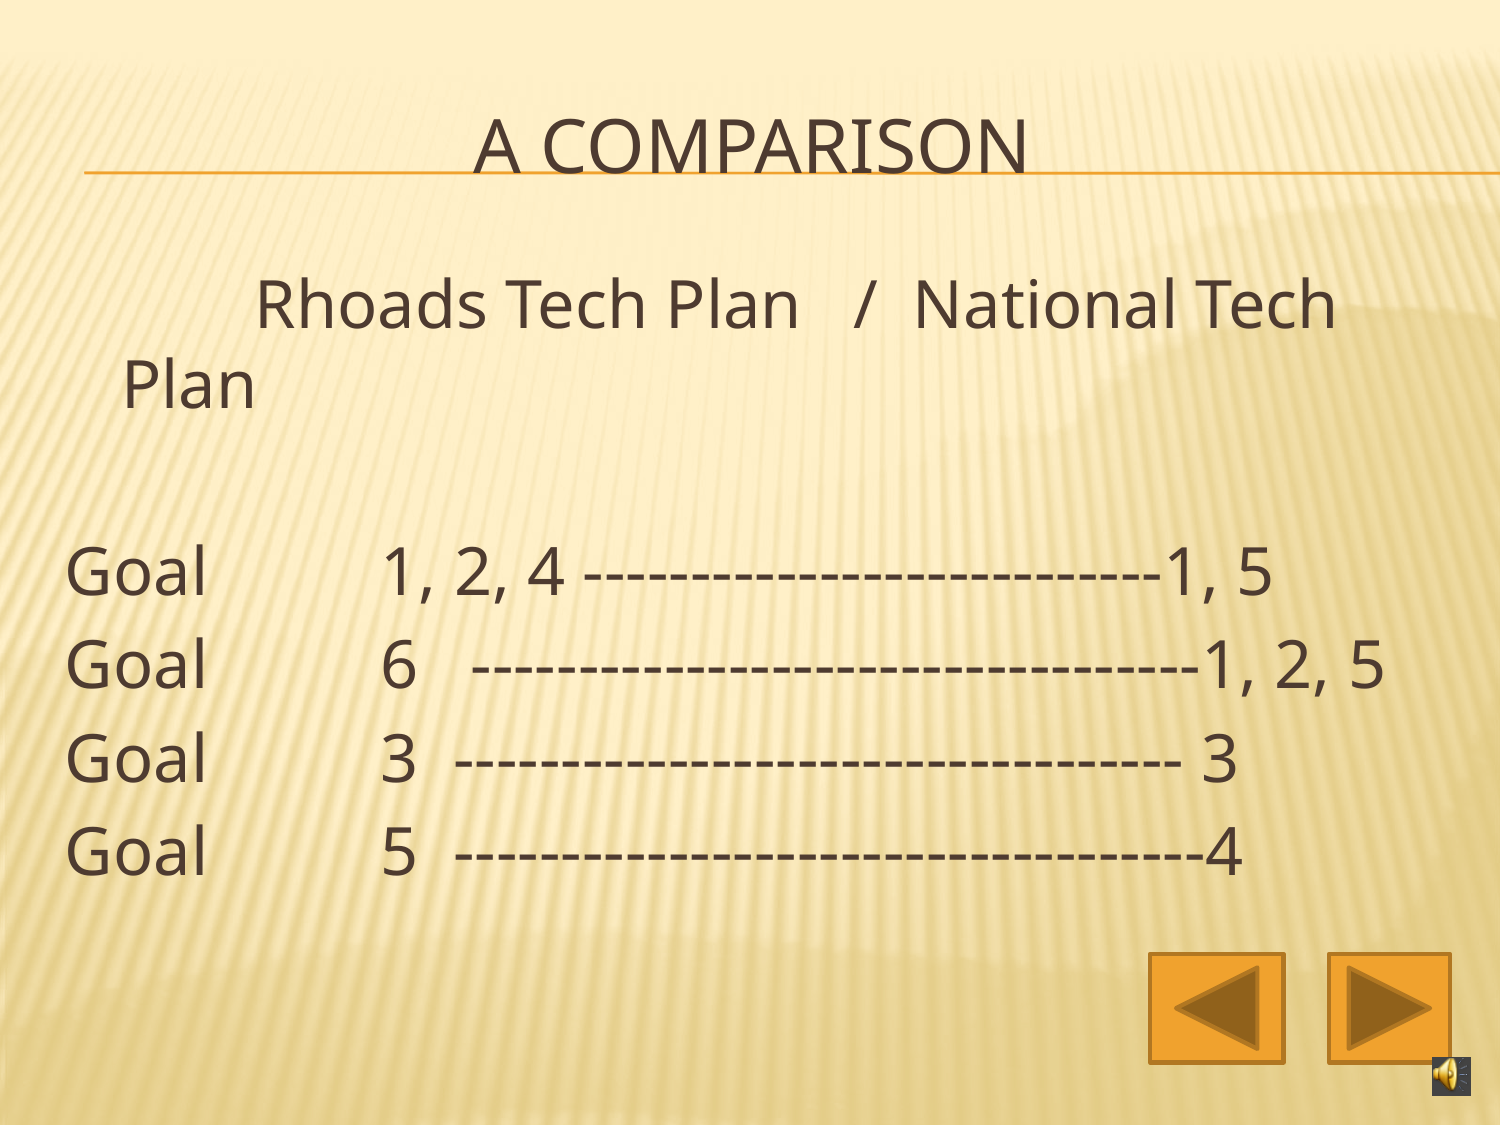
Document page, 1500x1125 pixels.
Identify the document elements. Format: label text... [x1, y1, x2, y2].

title A comparison [50, 75, 1475, 213]
text_box [1148, 952, 1286, 1065]
list Rhoads Tech Plan / National Tech Plan Goal 1, 2, 4 ---------------------------1, 5 Goal 6 ----------------------------------1, 2, 5 Goal 3 ---------------------------------- 3 Goal 5 -----------------------------------4 [50, 254, 1475, 998]
picture [1431, 1056, 1472, 1097]
text_box [1327, 952, 1452, 1065]
